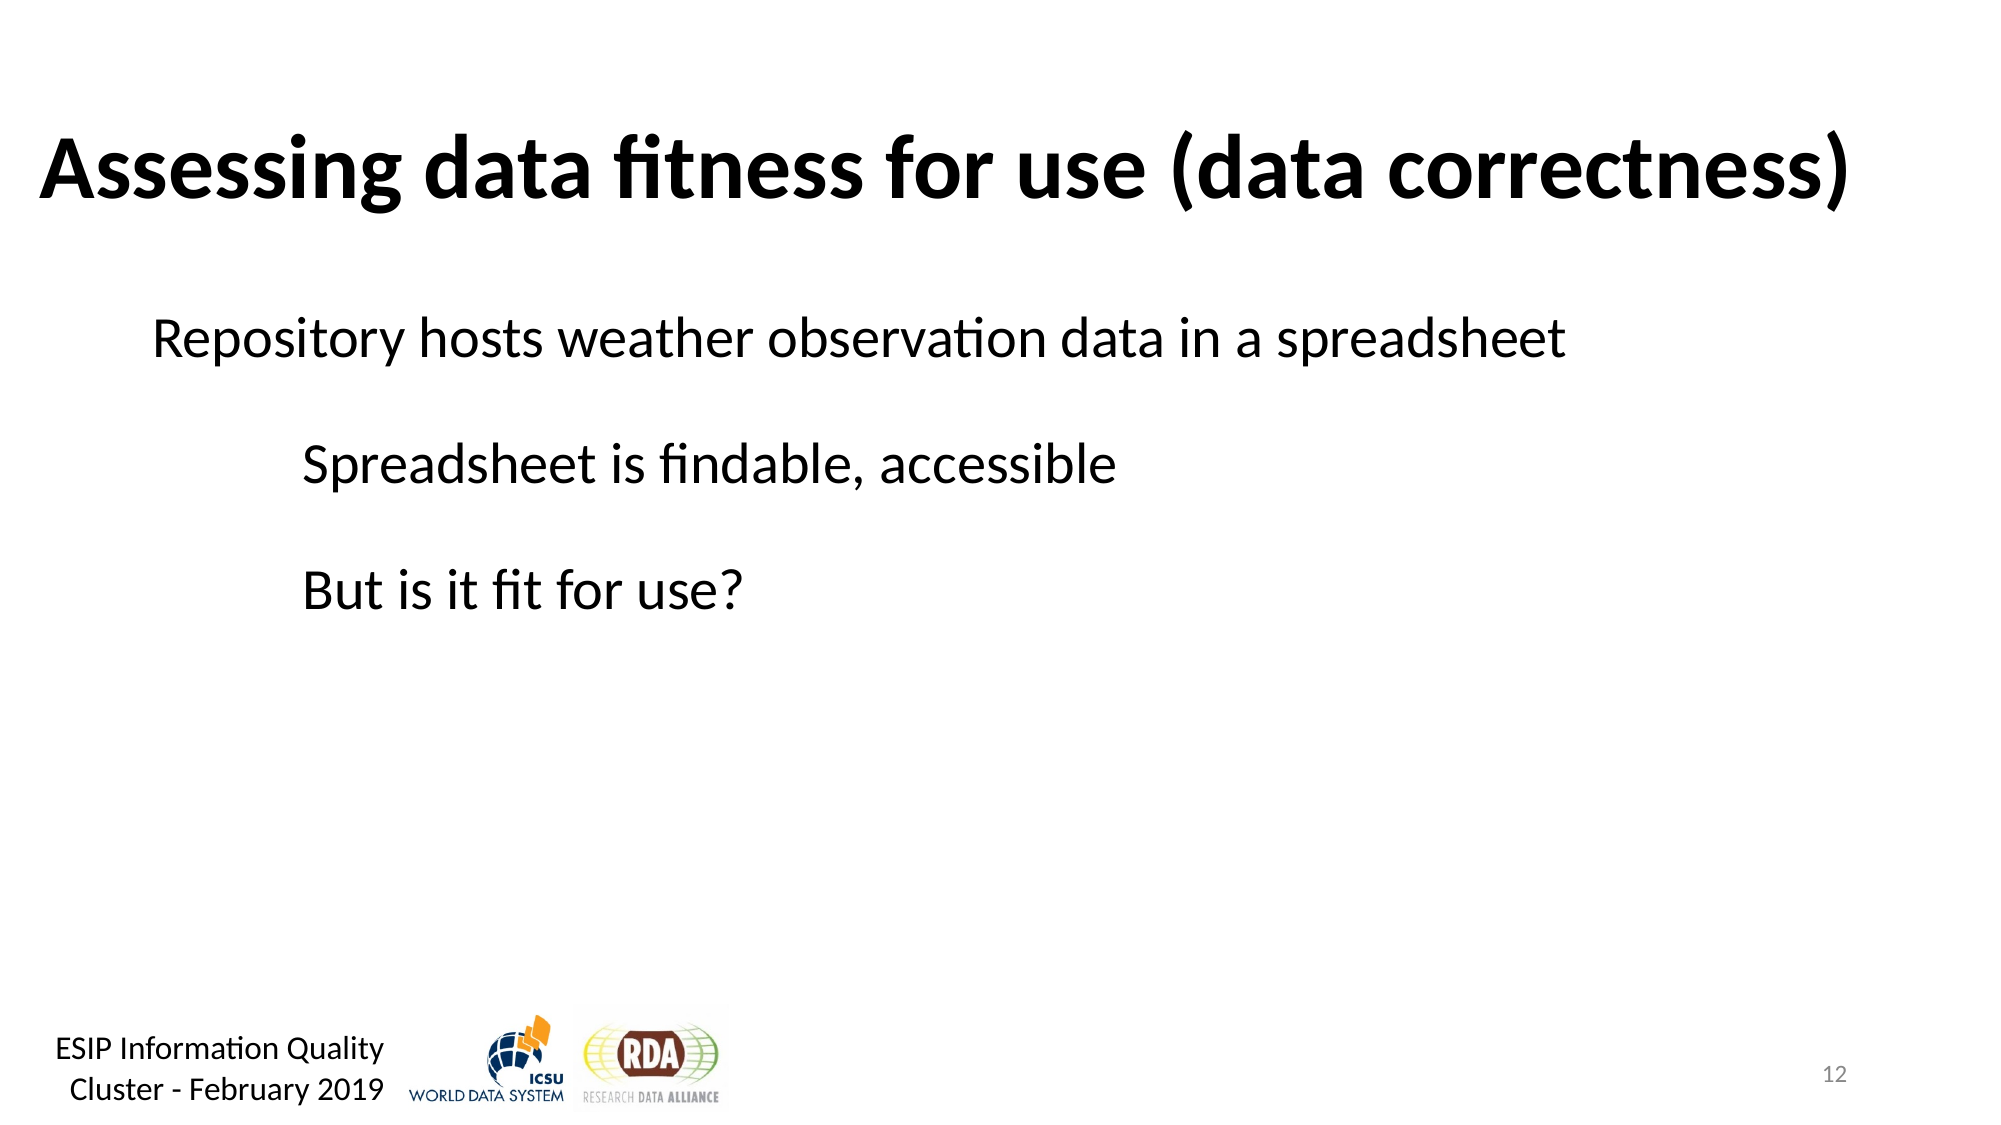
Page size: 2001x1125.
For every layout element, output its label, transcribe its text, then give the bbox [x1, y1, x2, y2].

title Assessing data fitness for use (data correctness) [24, 59, 1975, 278]
slide_number 12 [1412, 1042, 1863, 1103]
list Repository hosts weather observation data in a spreadsheet Spreadsheet is findable, accessible But is it fit for use? [137, 299, 1863, 1014]
picture [398, 1003, 729, 1113]
text_box ESIP Information Quality Cluster - February 2019 [17, 1019, 393, 1075]
